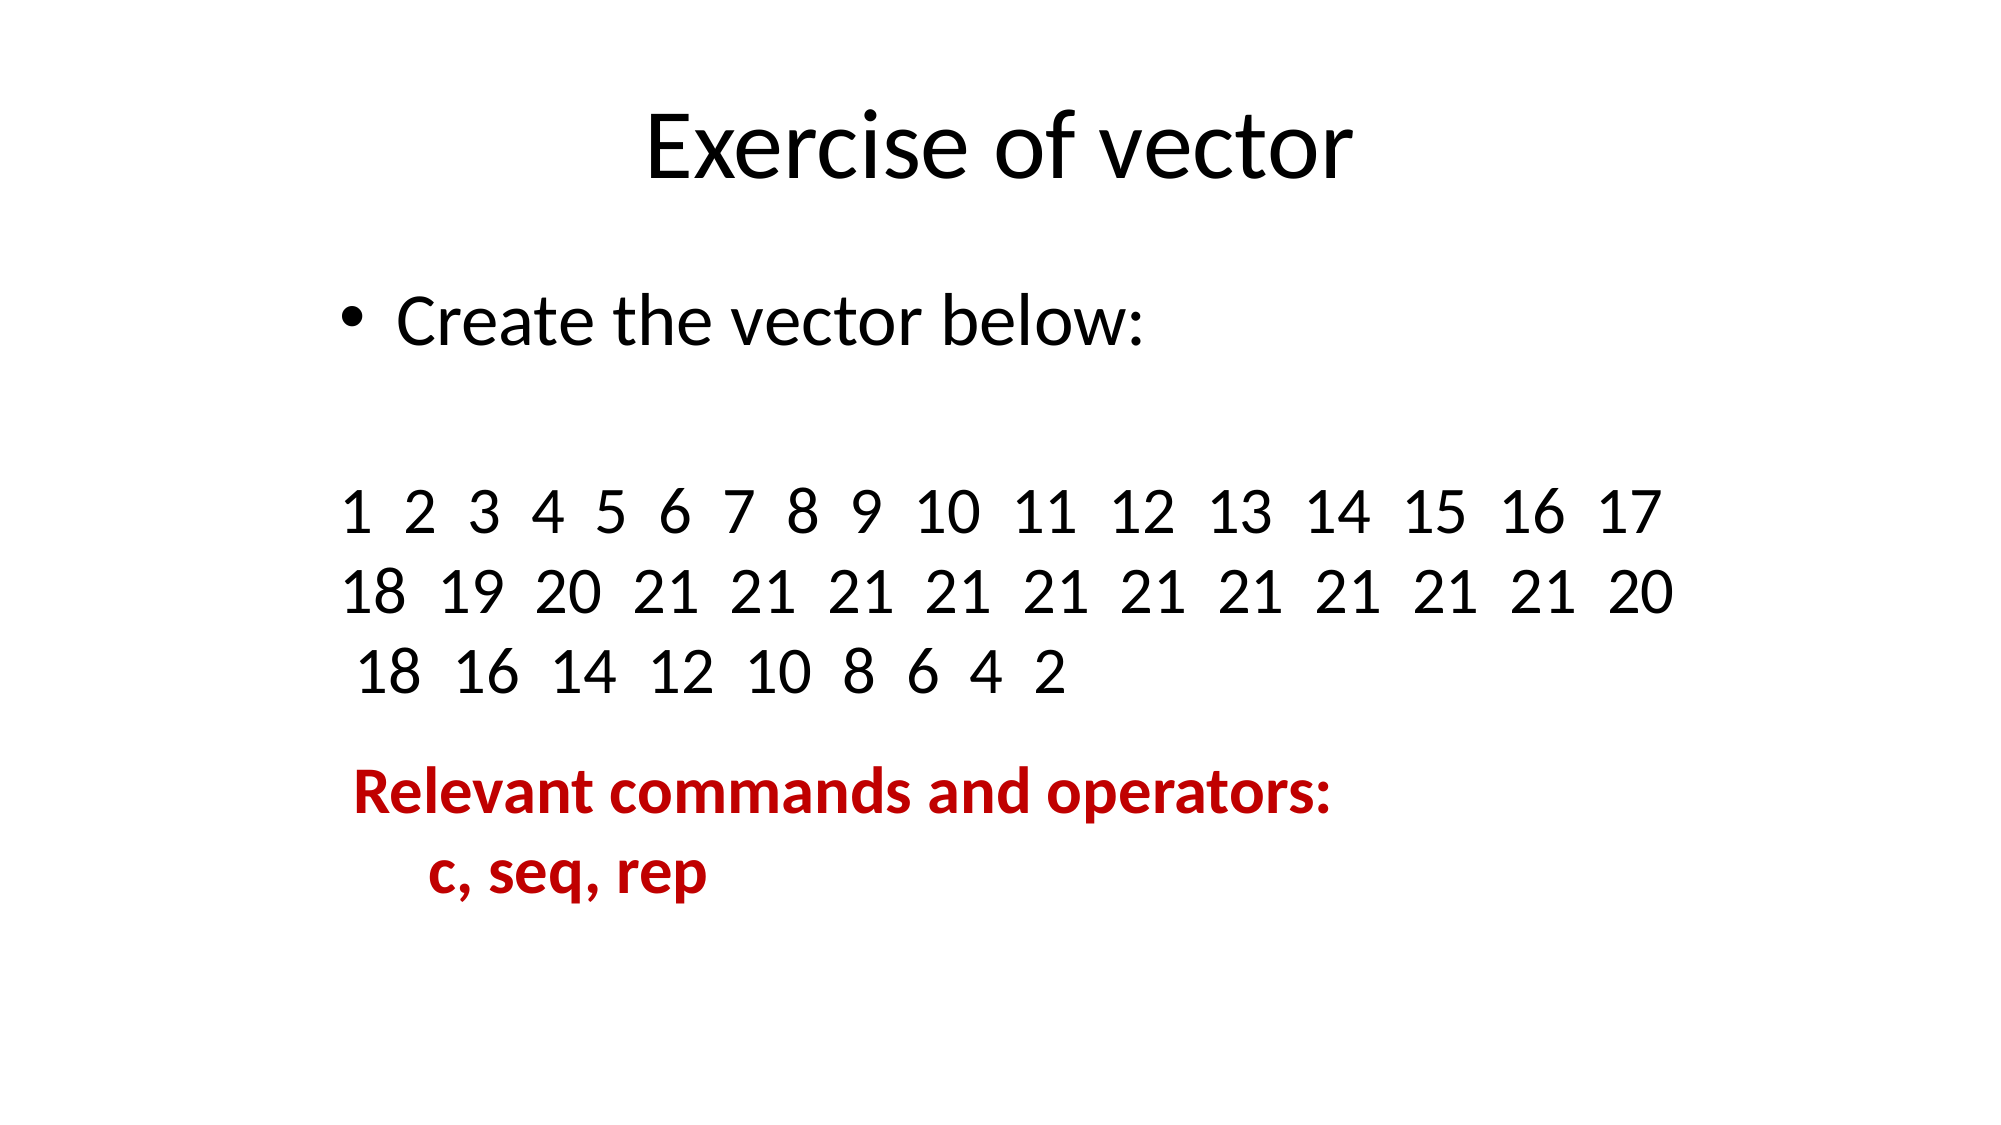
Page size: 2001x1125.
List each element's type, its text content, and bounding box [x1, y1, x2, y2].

title Exercise of vector [99, 45, 1900, 233]
text_box Relevant commands and operators: c, seq, rep [338, 739, 1615, 915]
list Create the vector below: 1 2 3 4 5 6 7 8 9 10 11 12 13 14 15 16 17 18 19 20 21 21 21 21 21 21 21 21 21 21 20 18 16 14 12 10 8 6 4 2 [324, 262, 1697, 1005]
